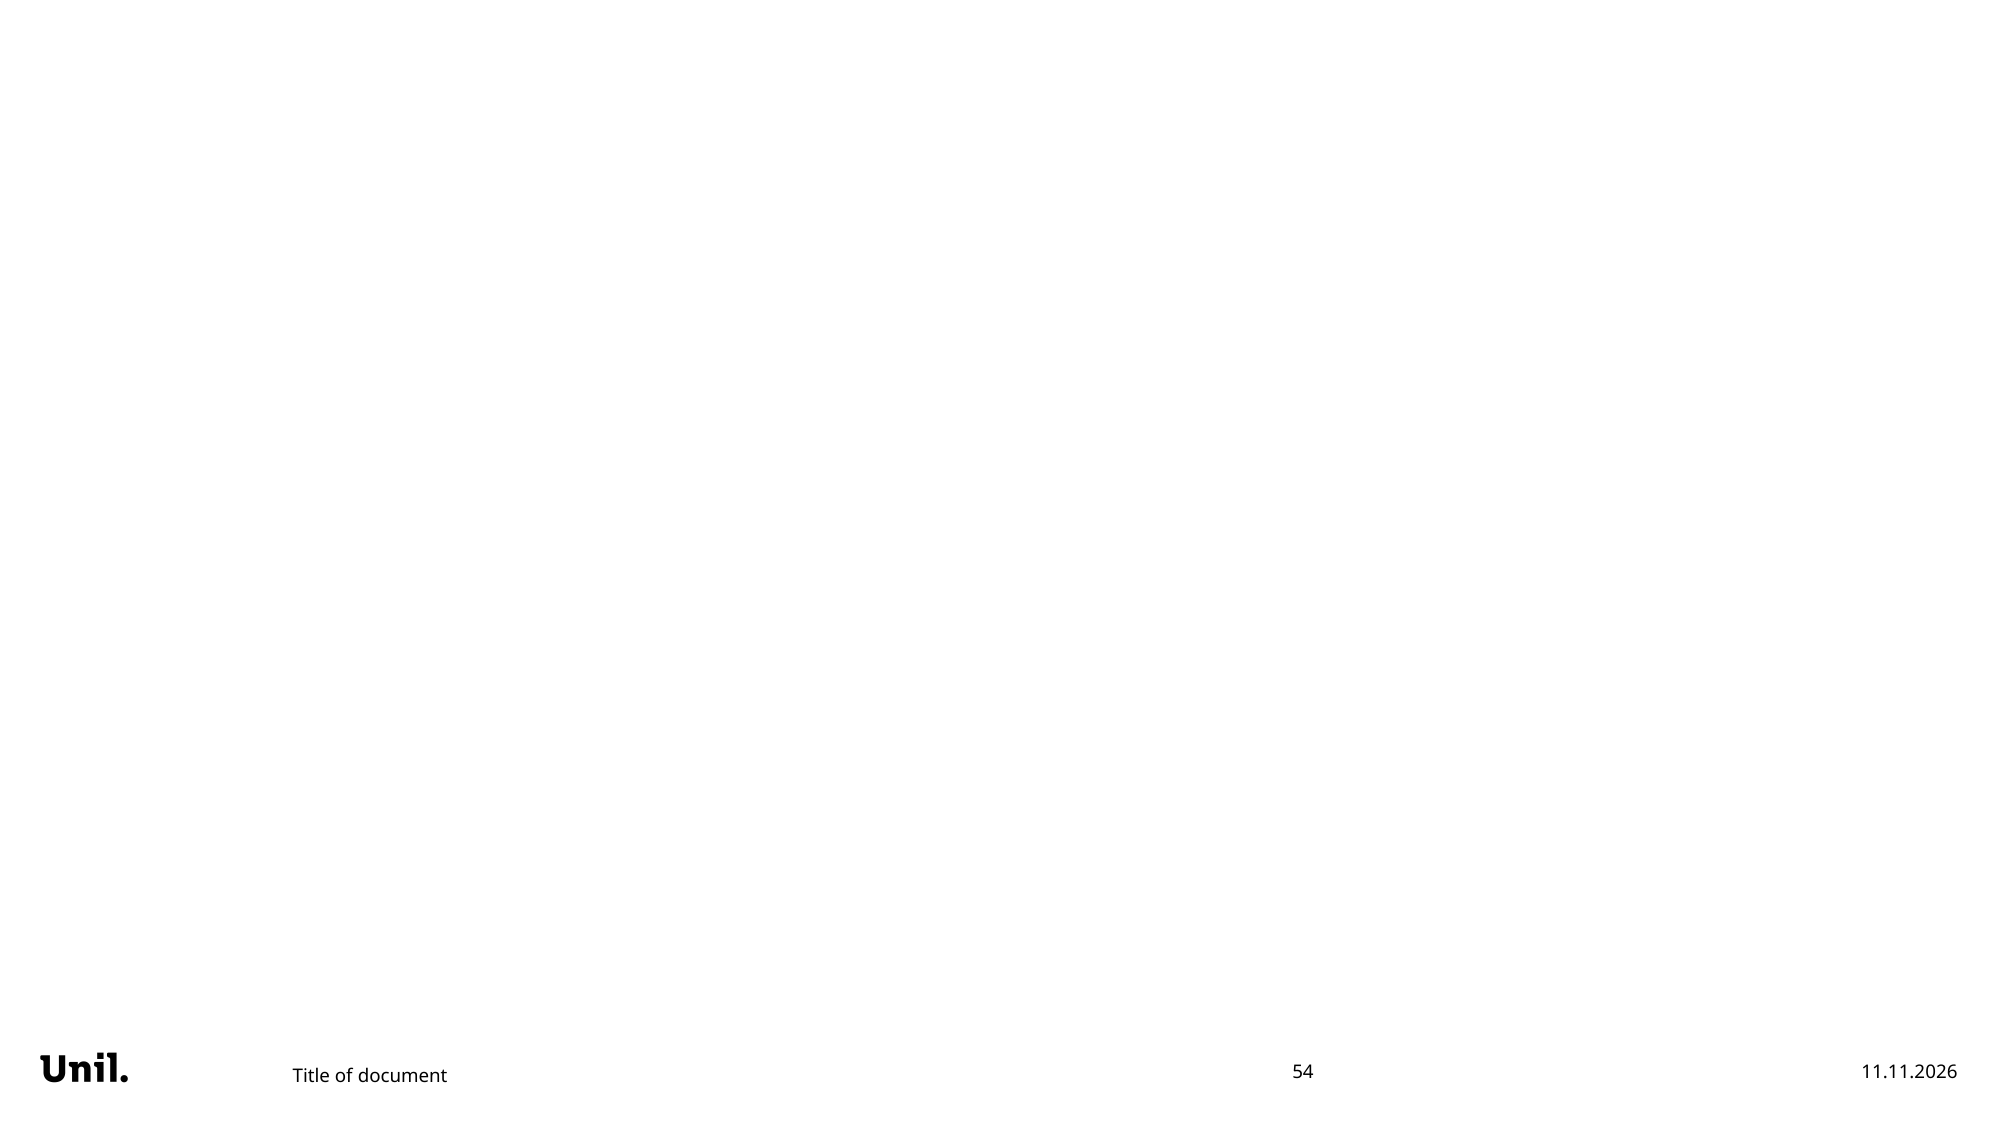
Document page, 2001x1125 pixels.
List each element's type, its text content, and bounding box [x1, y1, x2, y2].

footer Title of document [292, 1011, 1048, 1087]
picture [27, 1042, 141, 1095]
picture [1539, 0, 2000, 1125]
slide_number 54 [1250, 1037, 1355, 1086]
